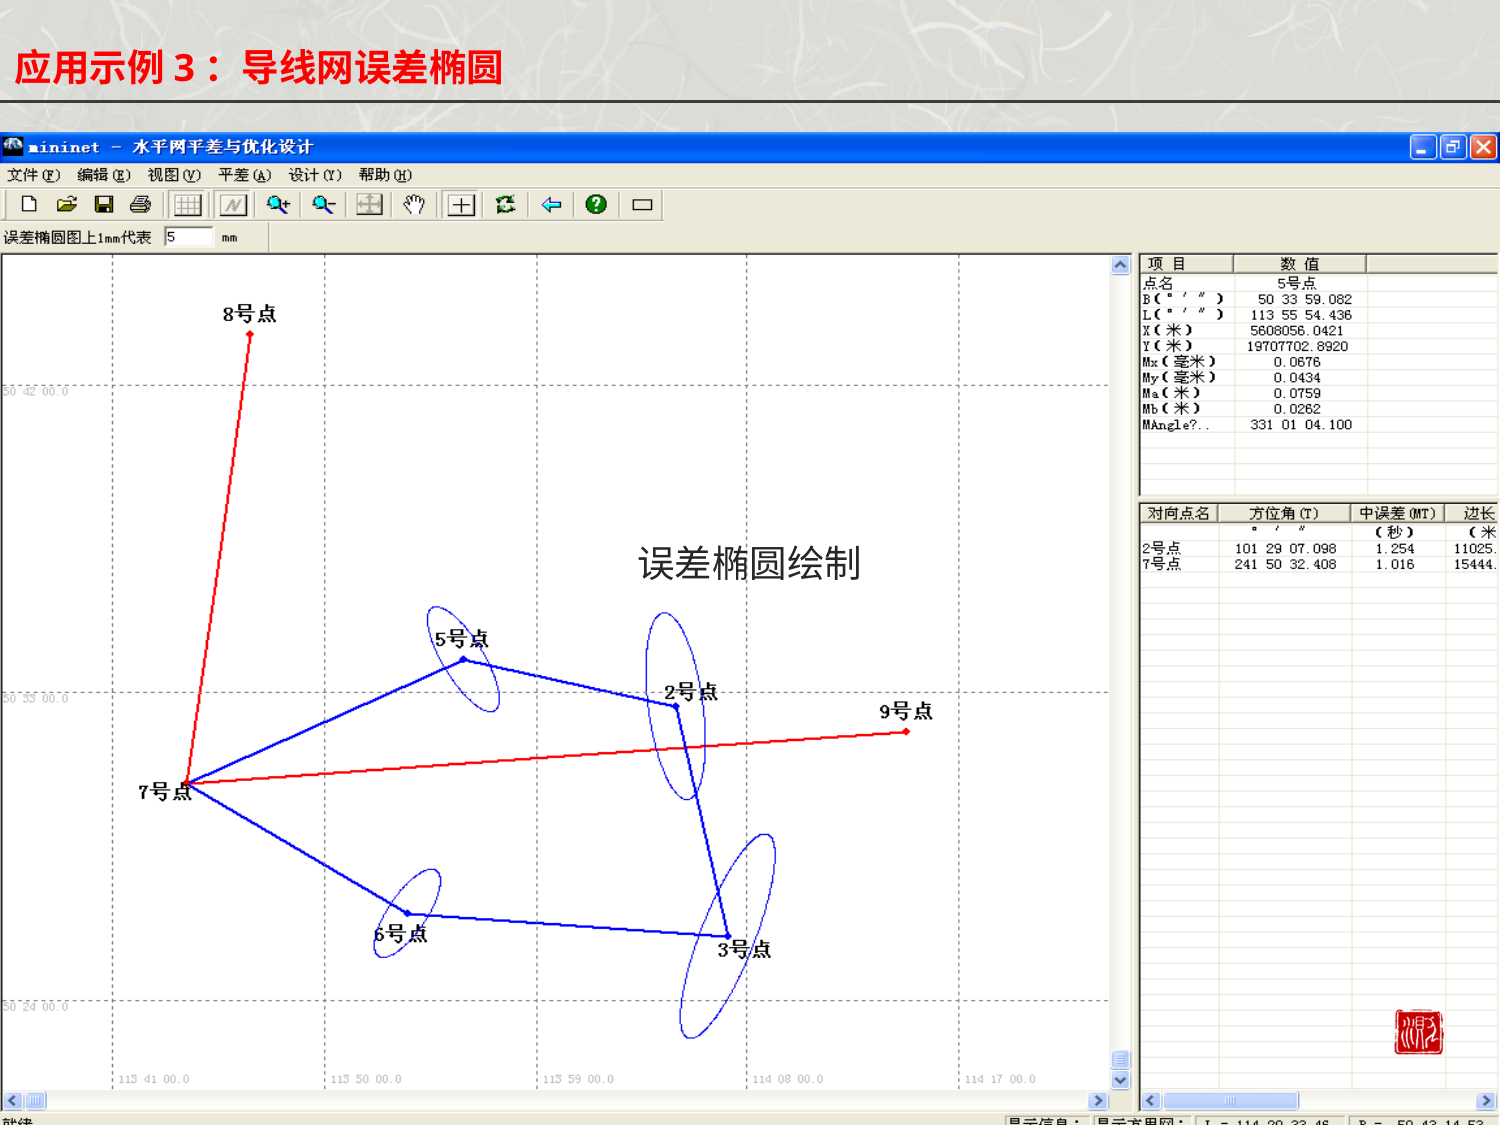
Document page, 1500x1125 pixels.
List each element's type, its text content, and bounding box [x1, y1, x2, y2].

picture [0, 0, 1500, 100]
text_box 应用示例3：导线网误差椭圆 [0, 23, 1043, 97]
picture [0, 103, 1500, 1125]
